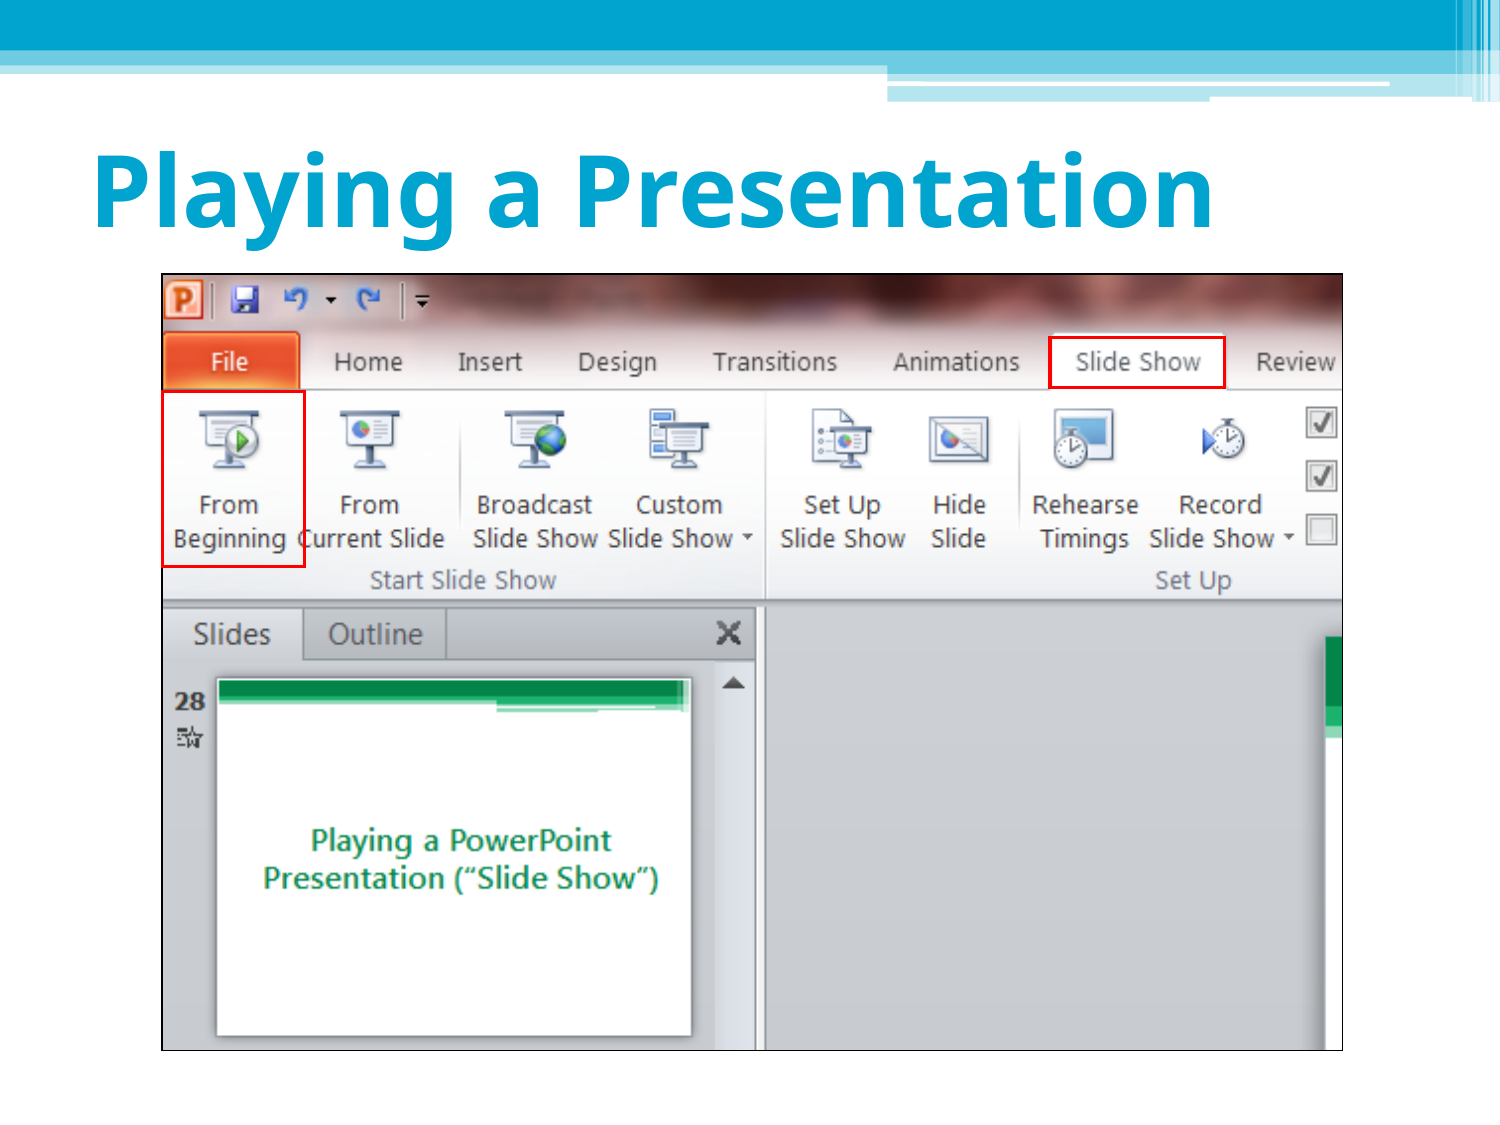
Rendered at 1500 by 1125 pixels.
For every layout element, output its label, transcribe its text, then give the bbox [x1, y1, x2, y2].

picture [162, 274, 1342, 1050]
title Playing a Presentation [75, 99, 1425, 275]
